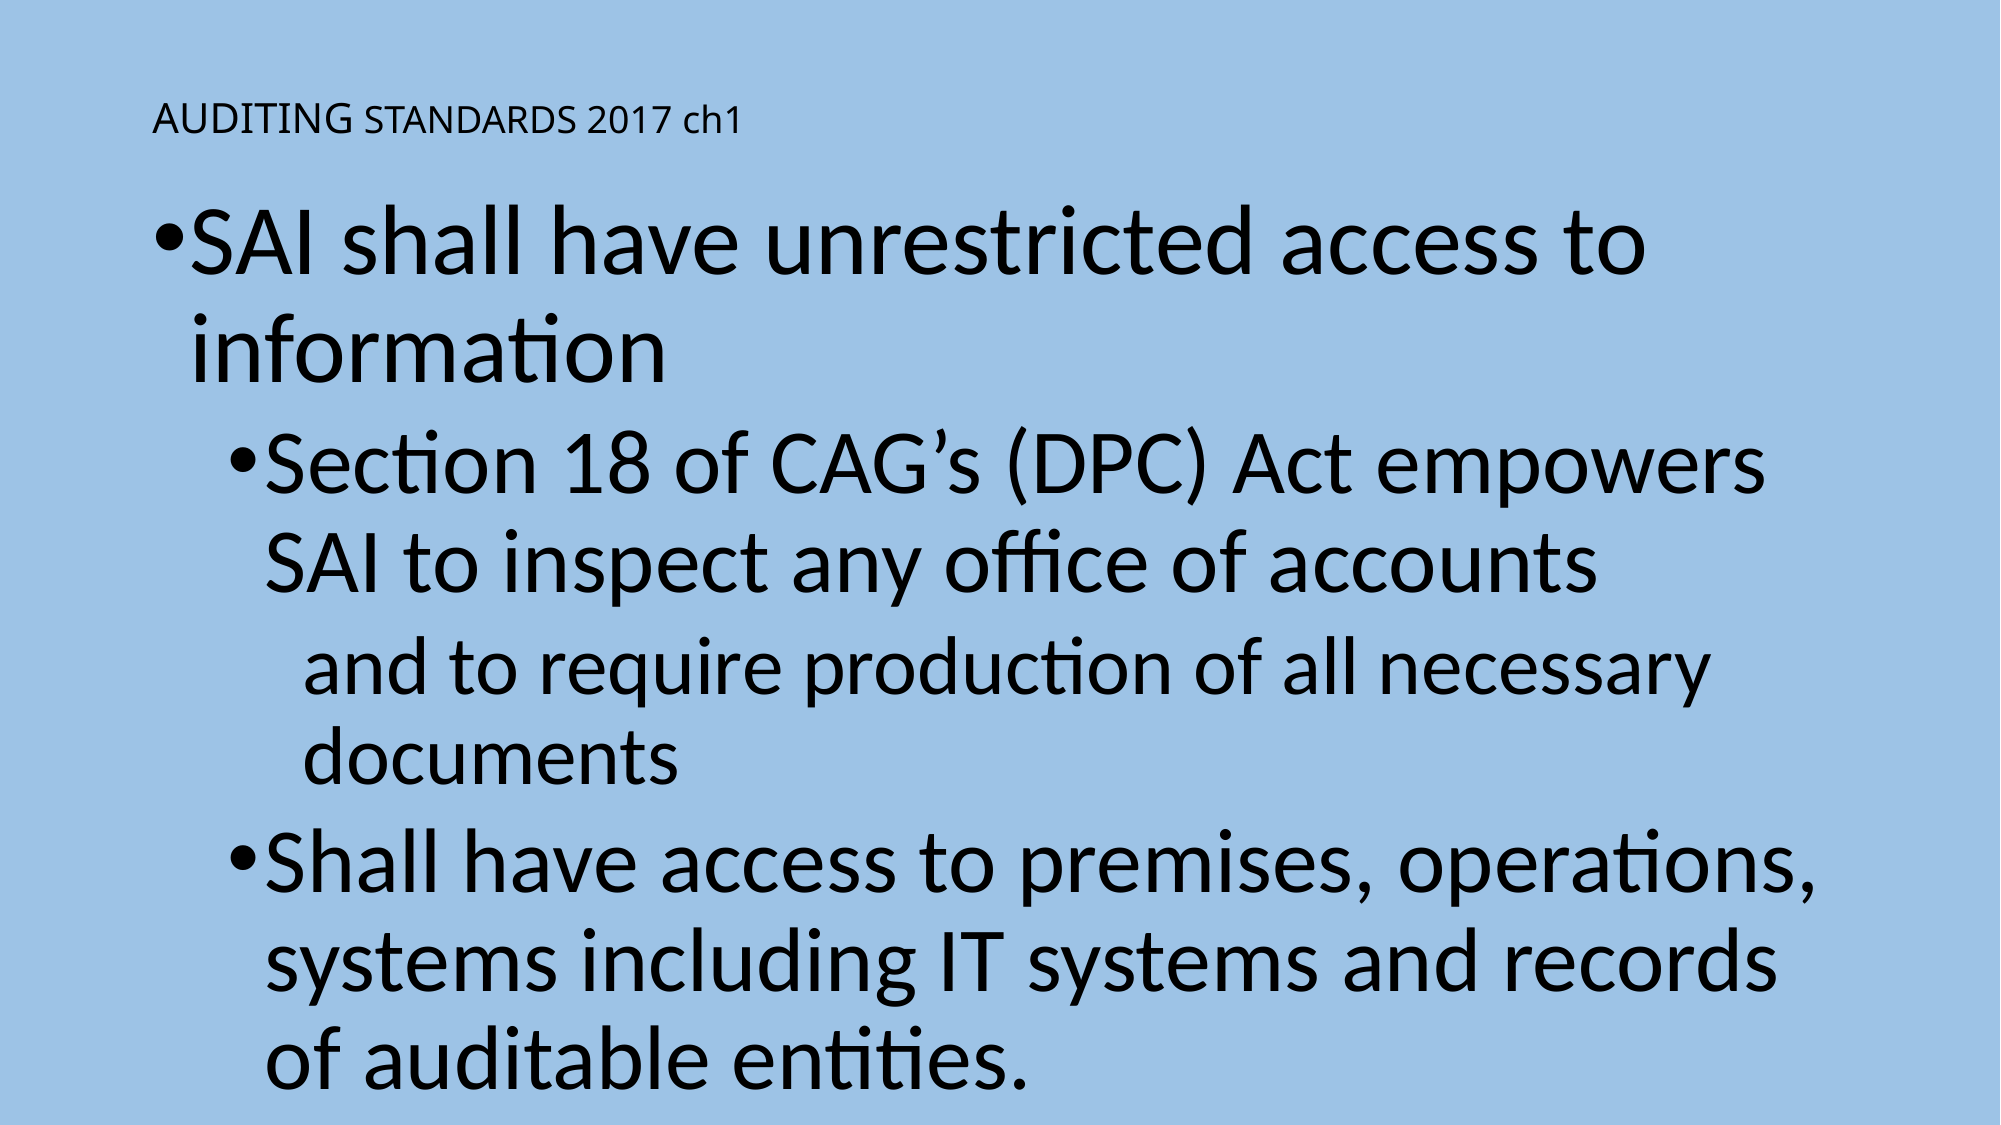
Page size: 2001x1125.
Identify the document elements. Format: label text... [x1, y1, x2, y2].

title AUDITING STANDARDS 2017 ch1 [137, 59, 1863, 180]
list SAI shall have unrestricted access to information Section 18 of CAG’s (DPC) Act empowers SAI to inspect any office of accounts and to require production of all necessary documents Shall have access to premises, operations, systems including IT systems and records of auditable entities. [137, 180, 1863, 1125]
